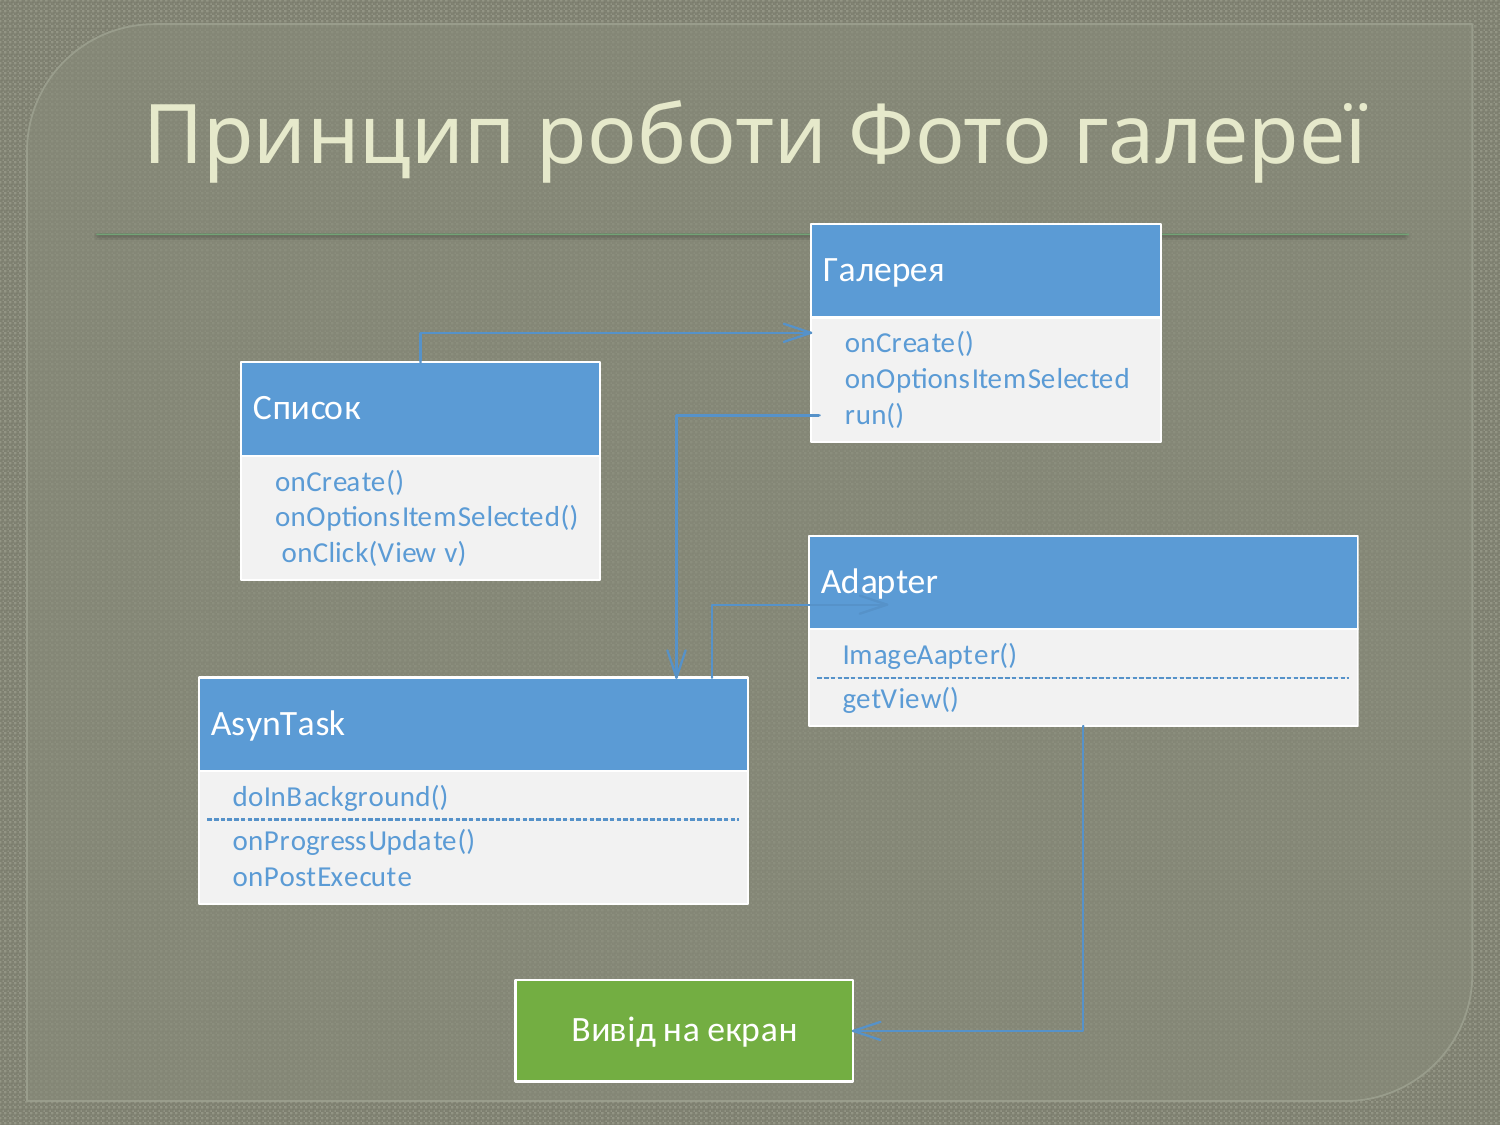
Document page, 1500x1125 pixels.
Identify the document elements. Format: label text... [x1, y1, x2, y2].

title Принцип роботи Фото галереї [76, 0, 1427, 188]
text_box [194, 219, 1359, 1083]
